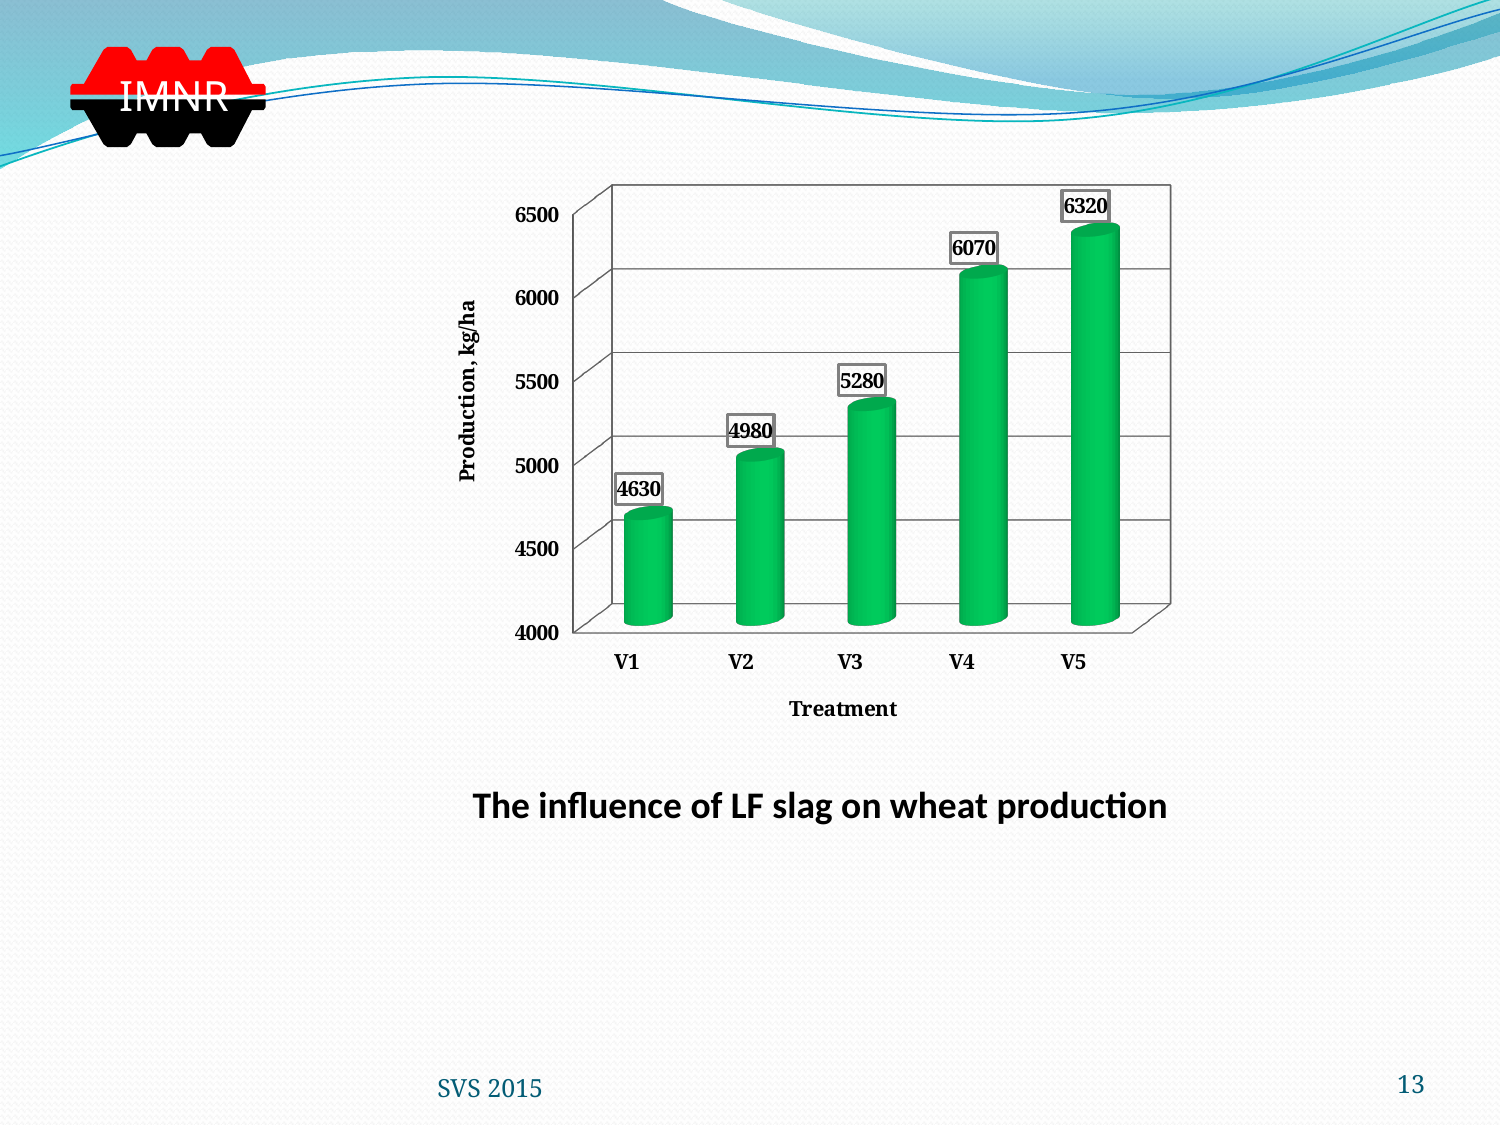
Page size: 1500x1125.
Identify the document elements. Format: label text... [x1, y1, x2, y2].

text_box The influence of LF slag on wheat production [363, 773, 1278, 834]
footer SVS 2015 [437, 1042, 988, 1103]
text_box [70, 46, 266, 148]
slide_number 13 [1299, 1042, 1425, 1103]
chart [445, 128, 1196, 762]
